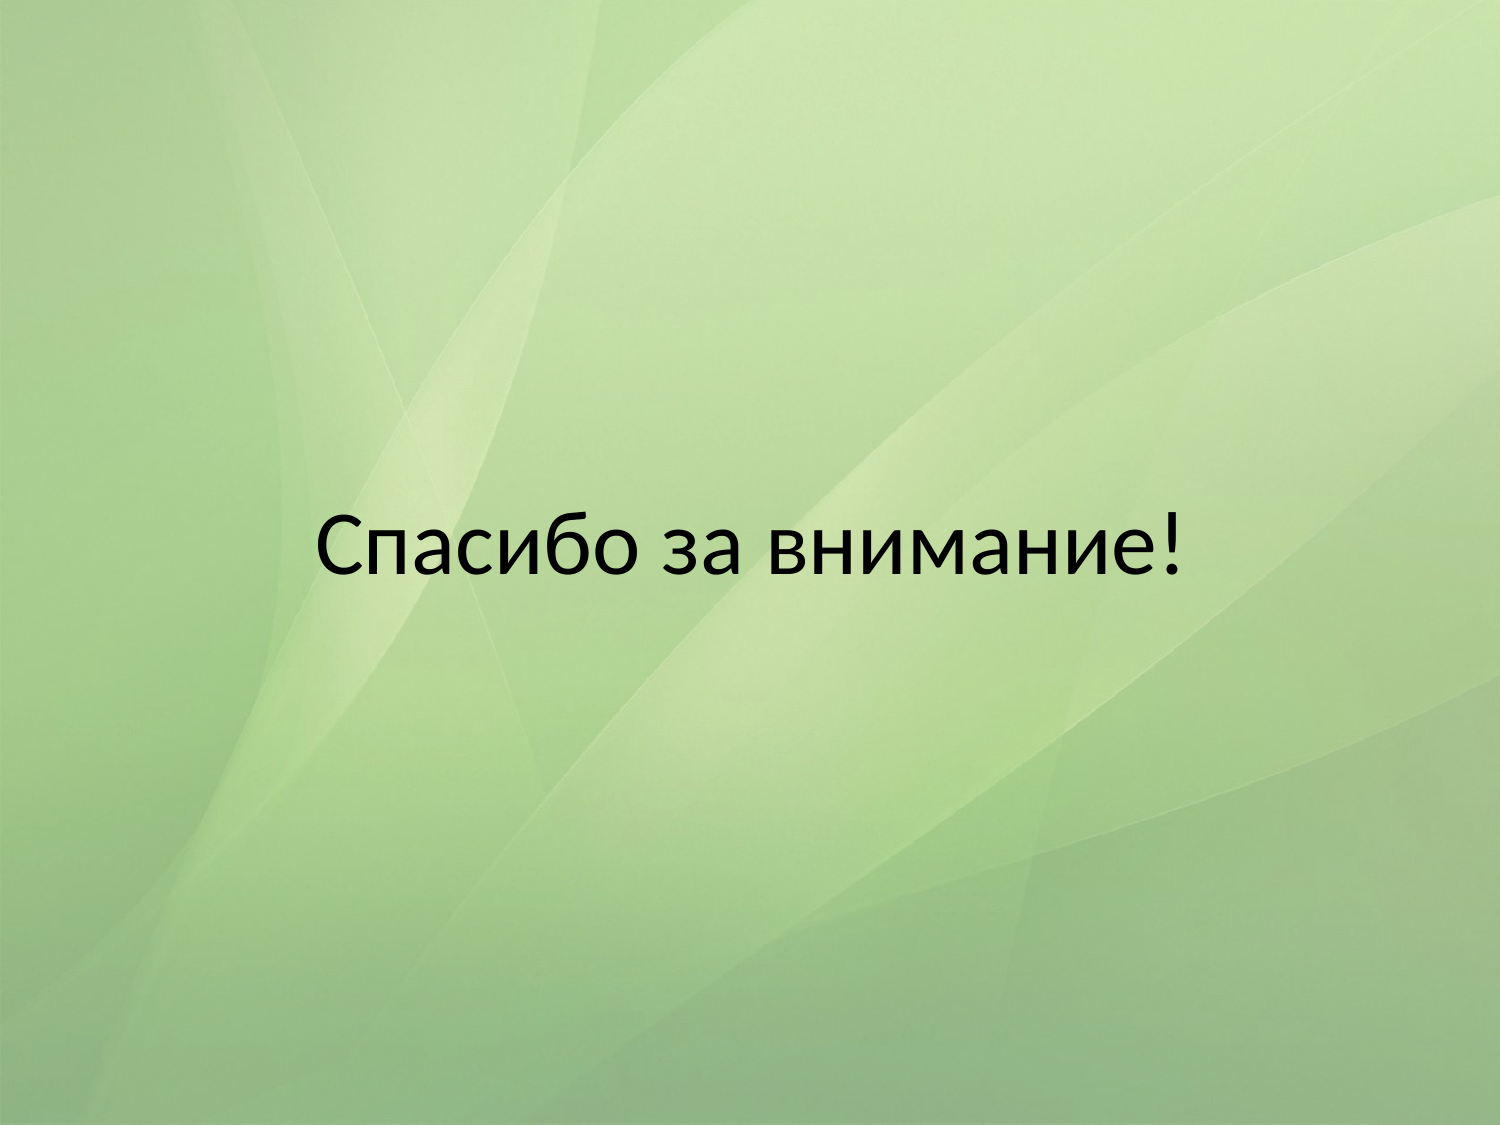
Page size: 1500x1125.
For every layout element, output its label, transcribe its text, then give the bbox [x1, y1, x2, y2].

title Спасибо за внимание! [76, 444, 1427, 632]
